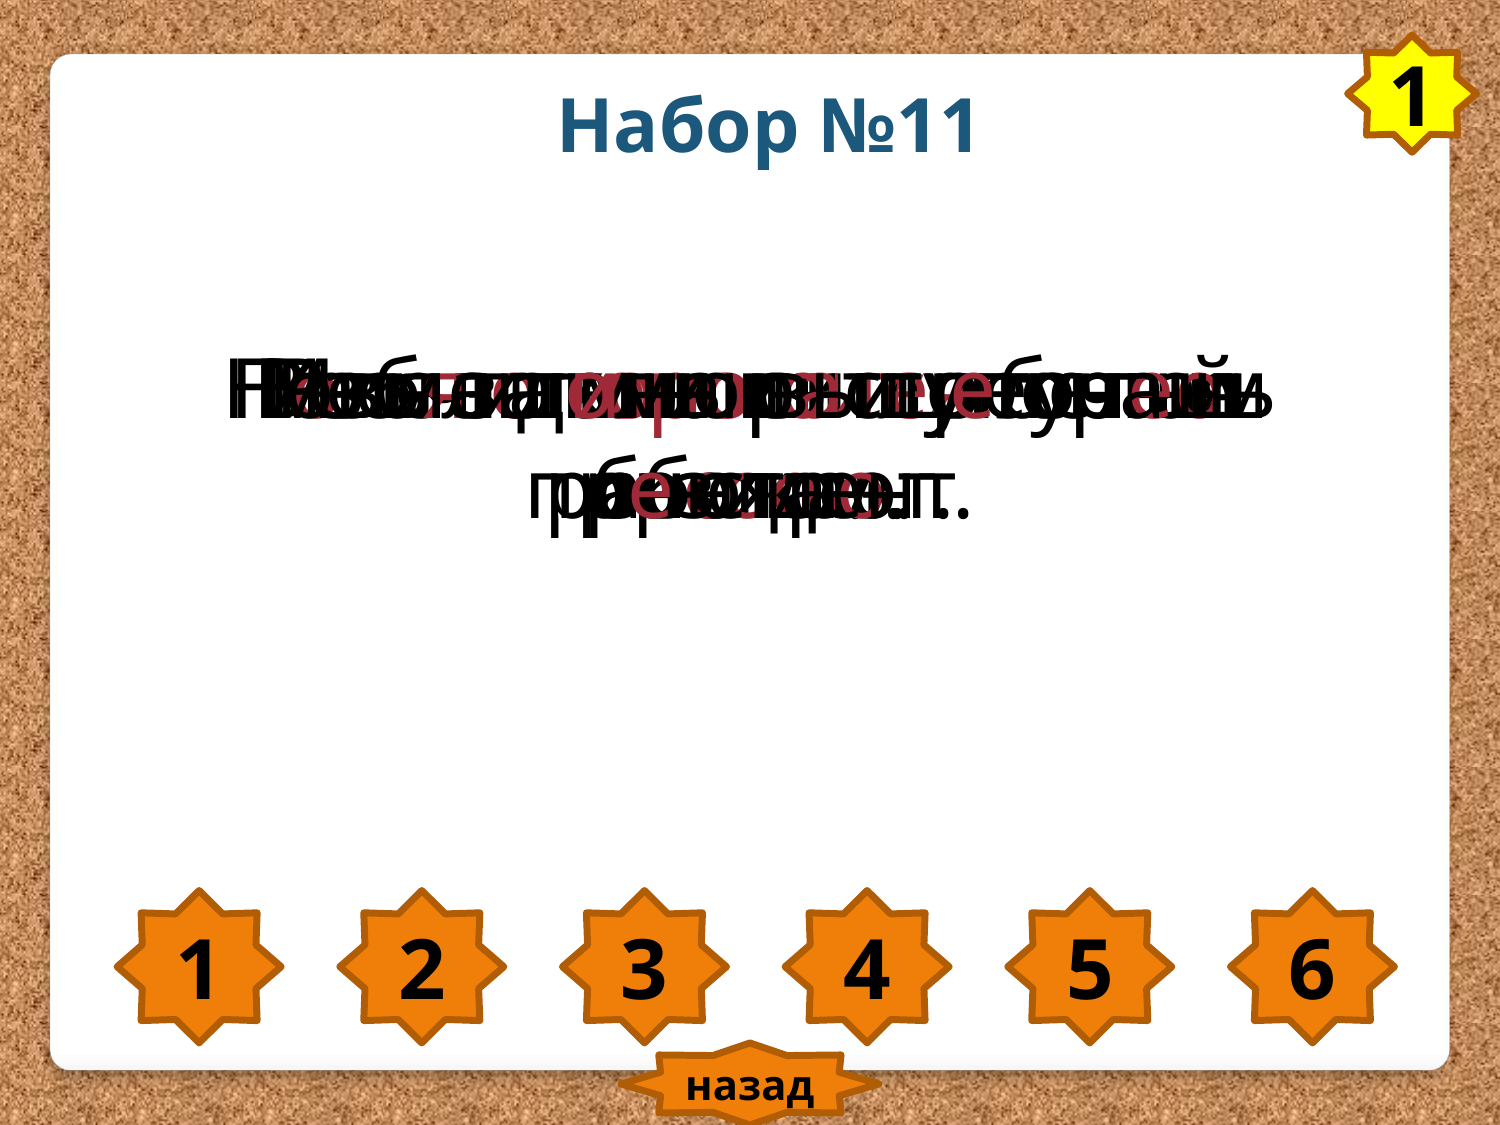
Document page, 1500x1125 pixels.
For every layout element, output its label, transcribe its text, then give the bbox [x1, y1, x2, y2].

text_box назад [617, 1039, 883, 1125]
text_box 5 [1004, 887, 1176, 1047]
text_box 4 [781, 887, 953, 1047]
text_box 2 [336, 887, 508, 1047]
text_box Из машины вышел наш президент. [163, 328, 1336, 543]
text_box 6 [1226, 887, 1398, 1047]
text_box Набор №11 [541, 70, 998, 176]
picture [0, 0, 1500, 1125]
text_box 3 [558, 887, 730, 1047]
text_box 1 [113, 887, 285, 1047]
text_box 1 [1344, 31, 1481, 156]
